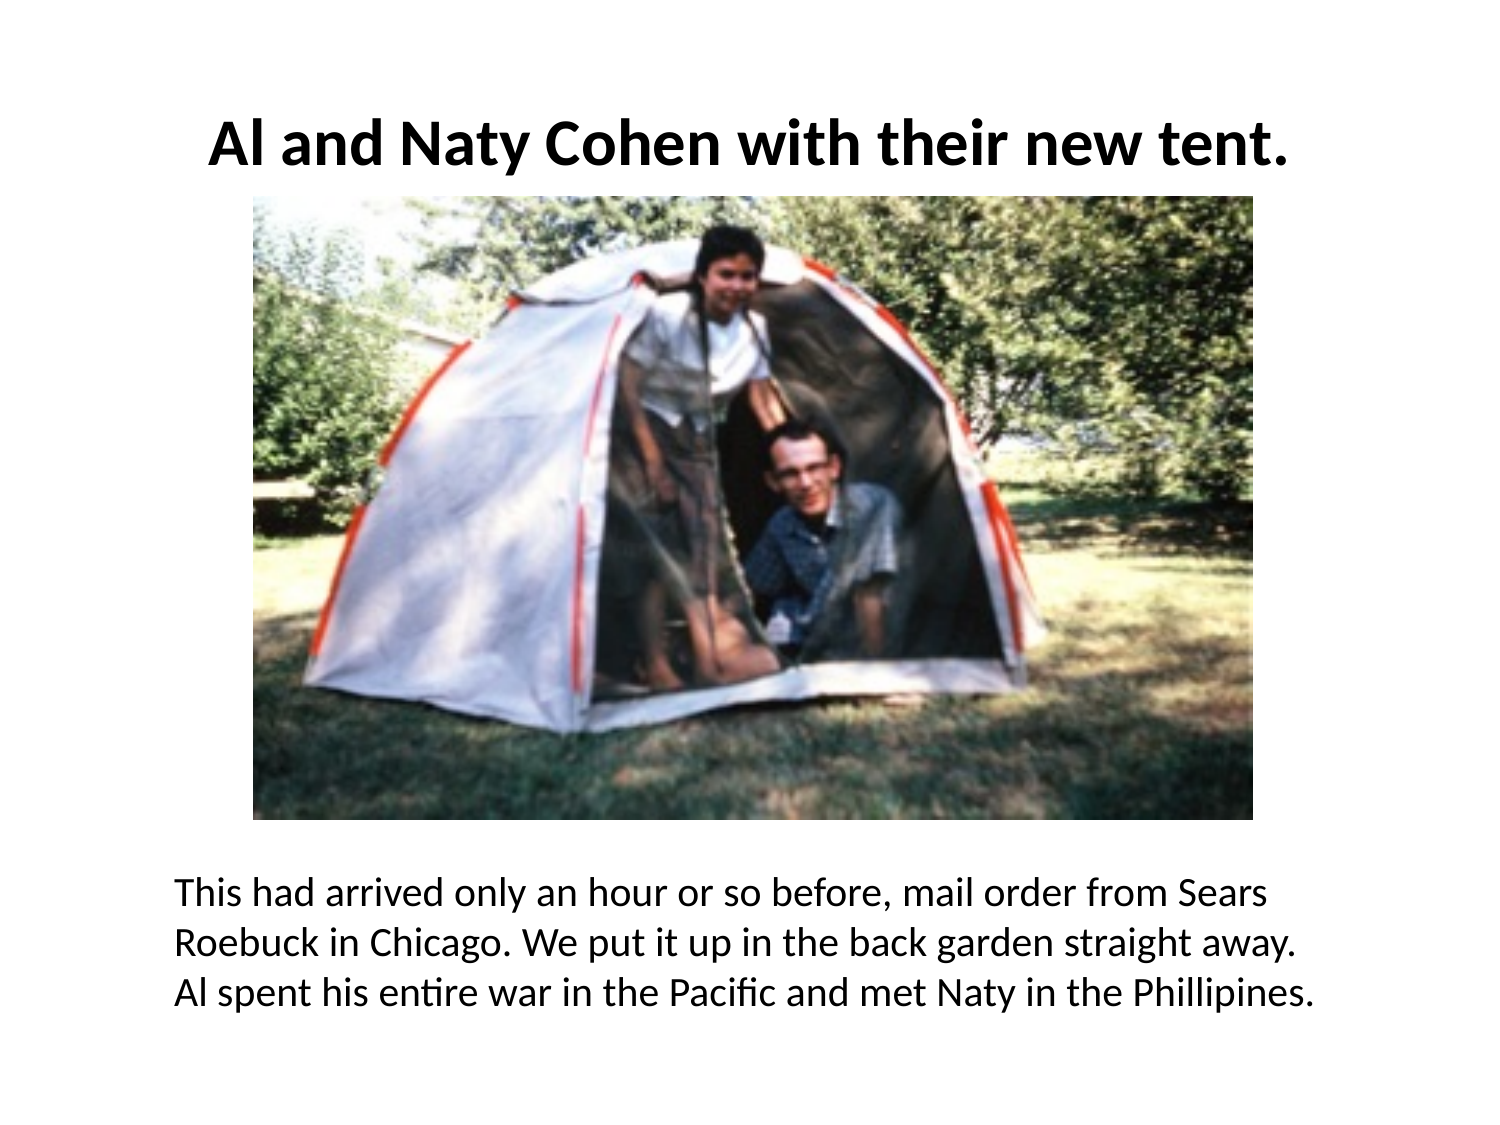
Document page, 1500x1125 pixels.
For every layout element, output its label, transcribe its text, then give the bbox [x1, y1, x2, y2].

title Al and Naty Cohen with their new tent. [75, 45, 1425, 233]
text_box This had arrived only an hour or so before, mail order from Sears Roebuck in Chicago. We put it up in the back garden straight away. Al spent his entire war in the Pacific and met Naty in the Phillipines. [159, 857, 1412, 1023]
picture [253, 196, 1253, 820]
